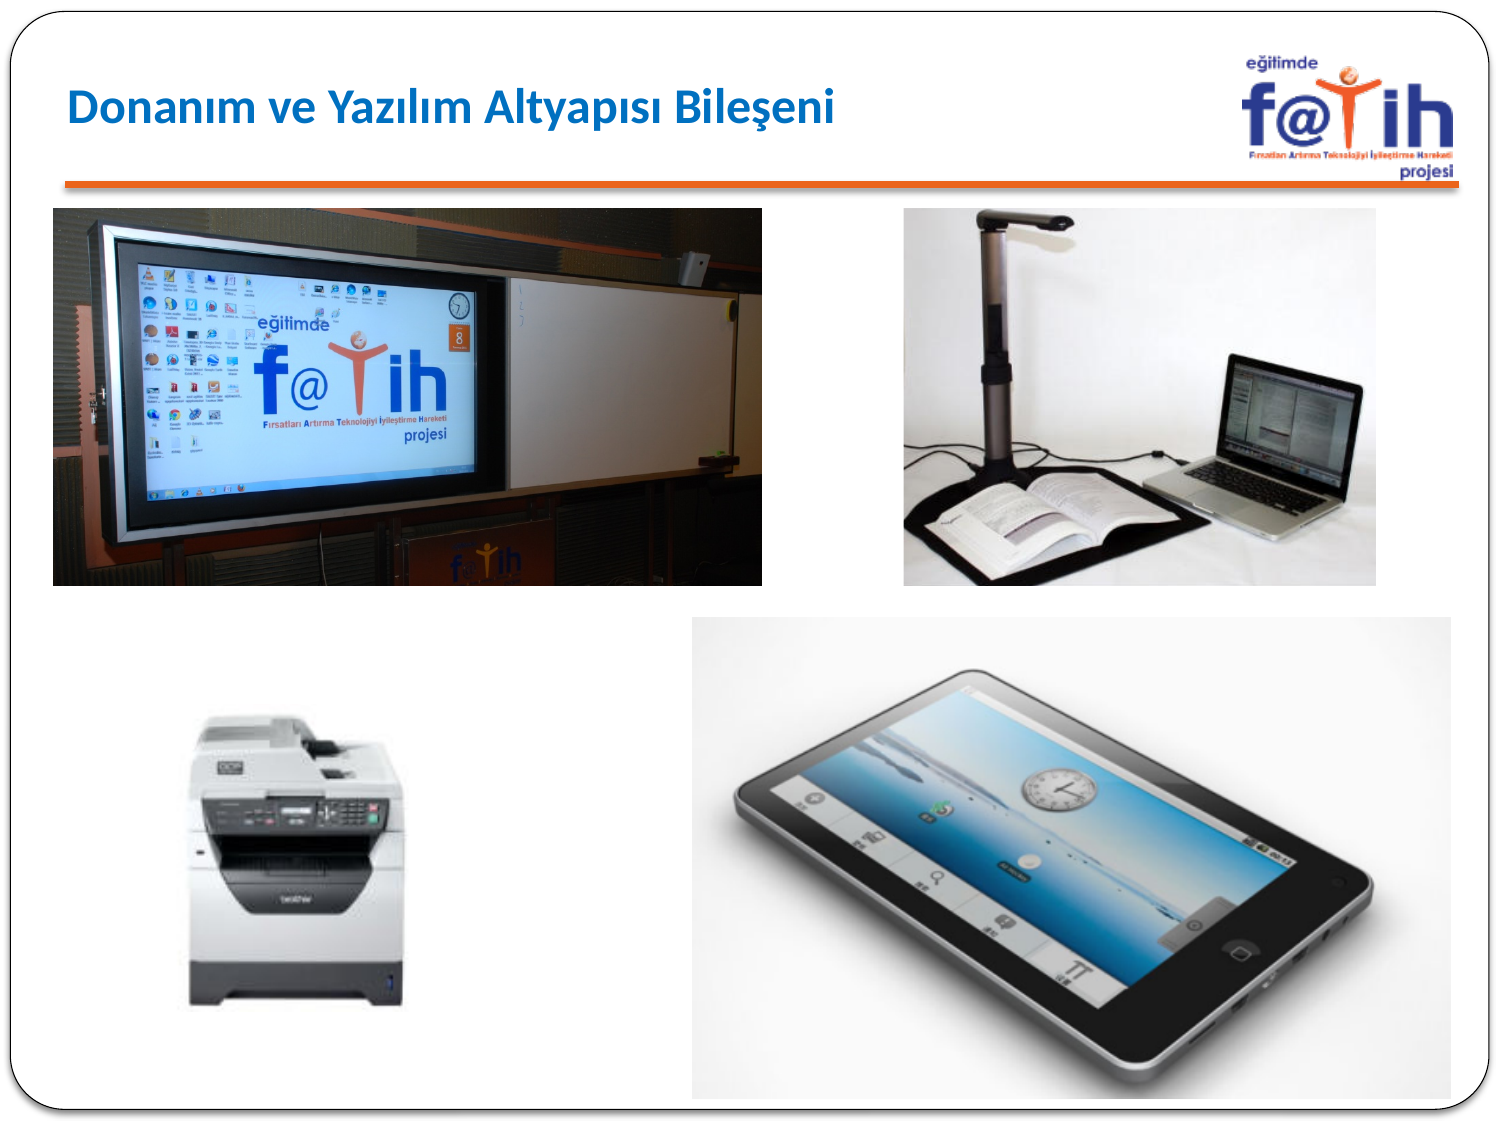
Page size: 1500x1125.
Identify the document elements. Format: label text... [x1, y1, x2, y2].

picture [147, 703, 455, 1012]
picture [1242, 54, 1453, 182]
picture [691, 616, 1451, 1099]
text_box Donanım ve Yazılım Altyapısı Bileşeni [53, 66, 1187, 149]
picture [903, 207, 1377, 586]
picture [52, 207, 763, 586]
